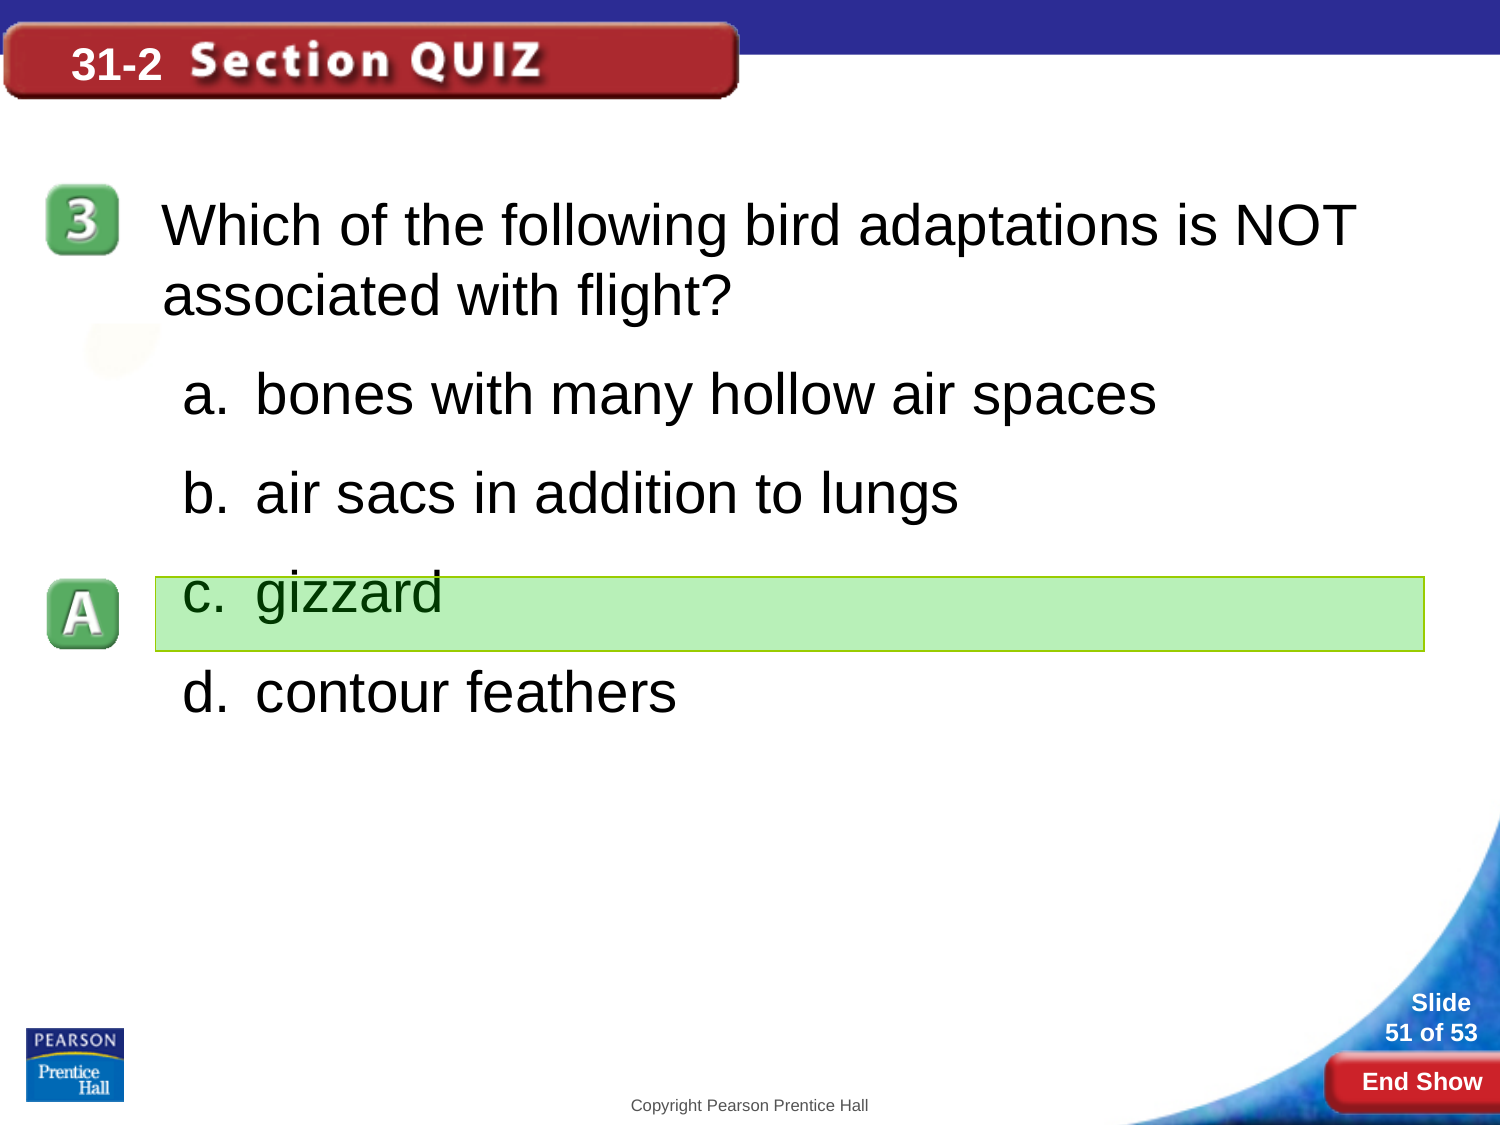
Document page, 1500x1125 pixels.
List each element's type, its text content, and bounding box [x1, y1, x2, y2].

list Which of the following bird adaptations is NOT associated with flight? bones with many hollow air spaces air sacs in addition to lungs gizzard contour feathers [44, 179, 1440, 888]
text_box [155, 577, 1424, 652]
picture [0, 0, 1500, 1125]
picture [38, 178, 136, 264]
footer Copyright Pearson Prentice Hall [512, 1087, 988, 1113]
title 31-2 [2, 26, 179, 98]
